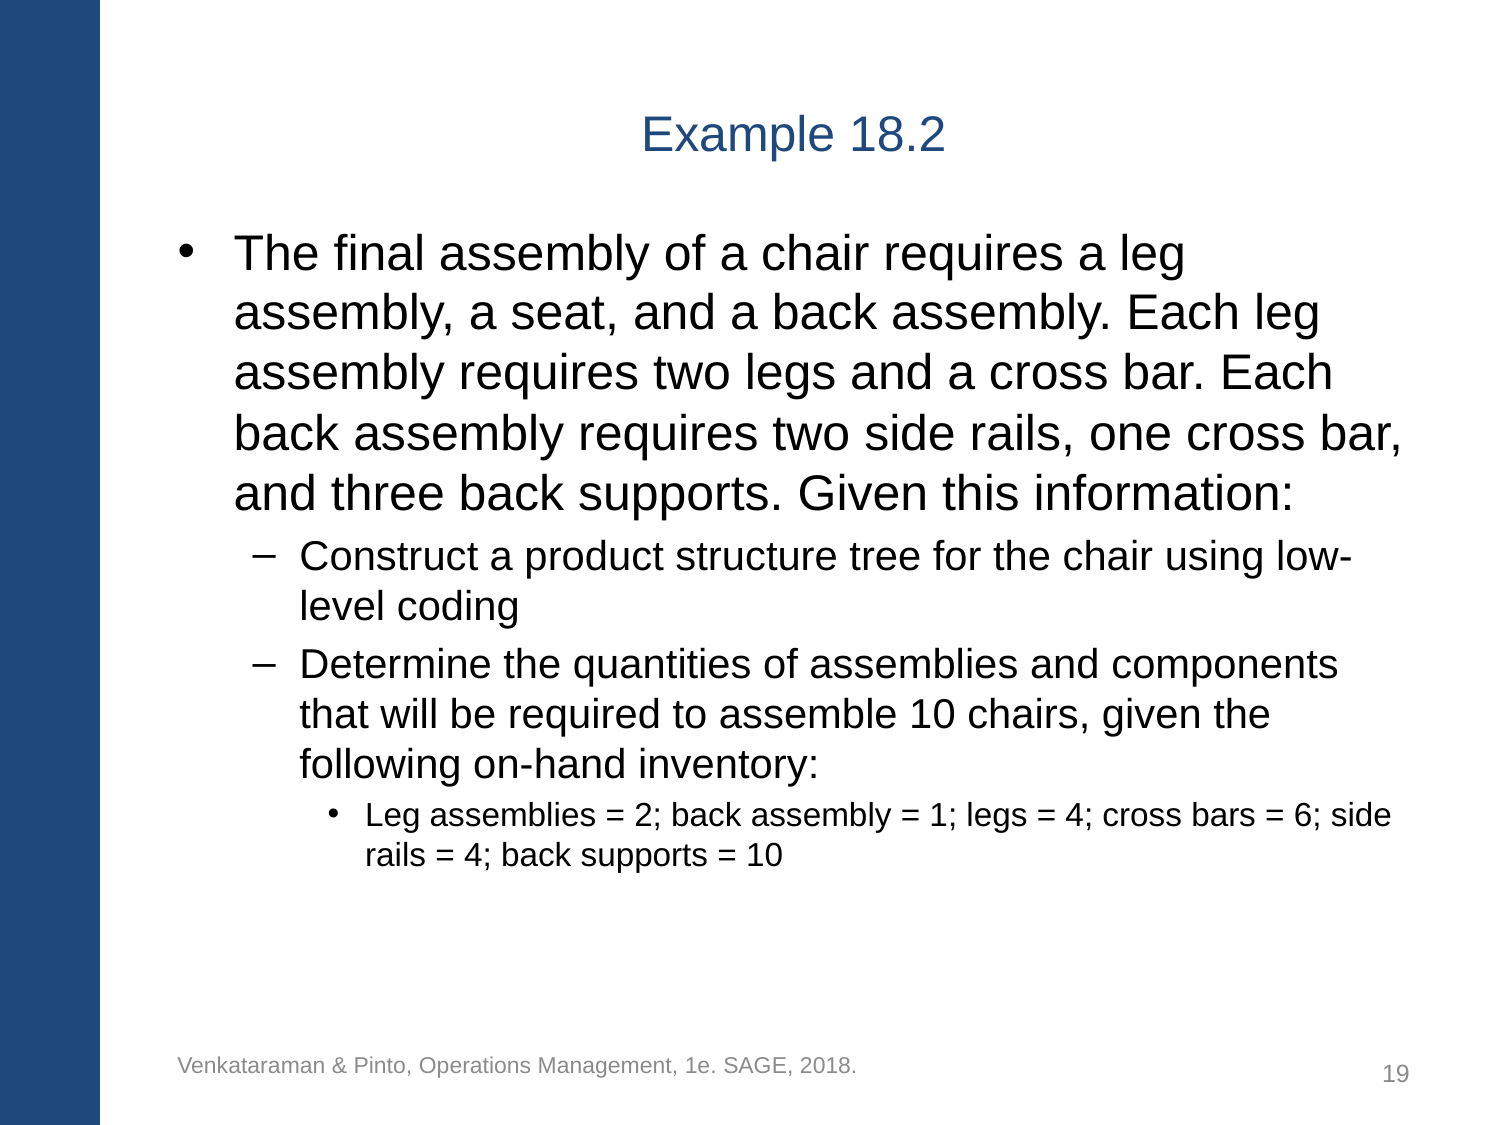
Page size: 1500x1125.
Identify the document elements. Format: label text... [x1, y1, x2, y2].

slide_number 19 [1350, 1042, 1425, 1103]
list The final assembly of a chair requires a leg assembly, a seat, and a back assembly. Each leg assembly requires two legs and a cross bar. Each back assembly requires two side rails, one cross bar, and three back supports. Given this information: Construct a product structure tree for the chair using low-level coding Determine the quantities of assemblies and components that will be required to assemble 10 chairs, given the following on-hand inventory: Leg assemblies = 2; back assembly = 1; legs = 4; cross bars = 6; side rails = 4; back supports = 10 [162, 212, 1425, 1025]
title Example 18.2 [162, 37, 1425, 212]
footer Venkataraman & Pinto, Operations Management, 1e. SAGE, 2018. [162, 1042, 1313, 1103]
